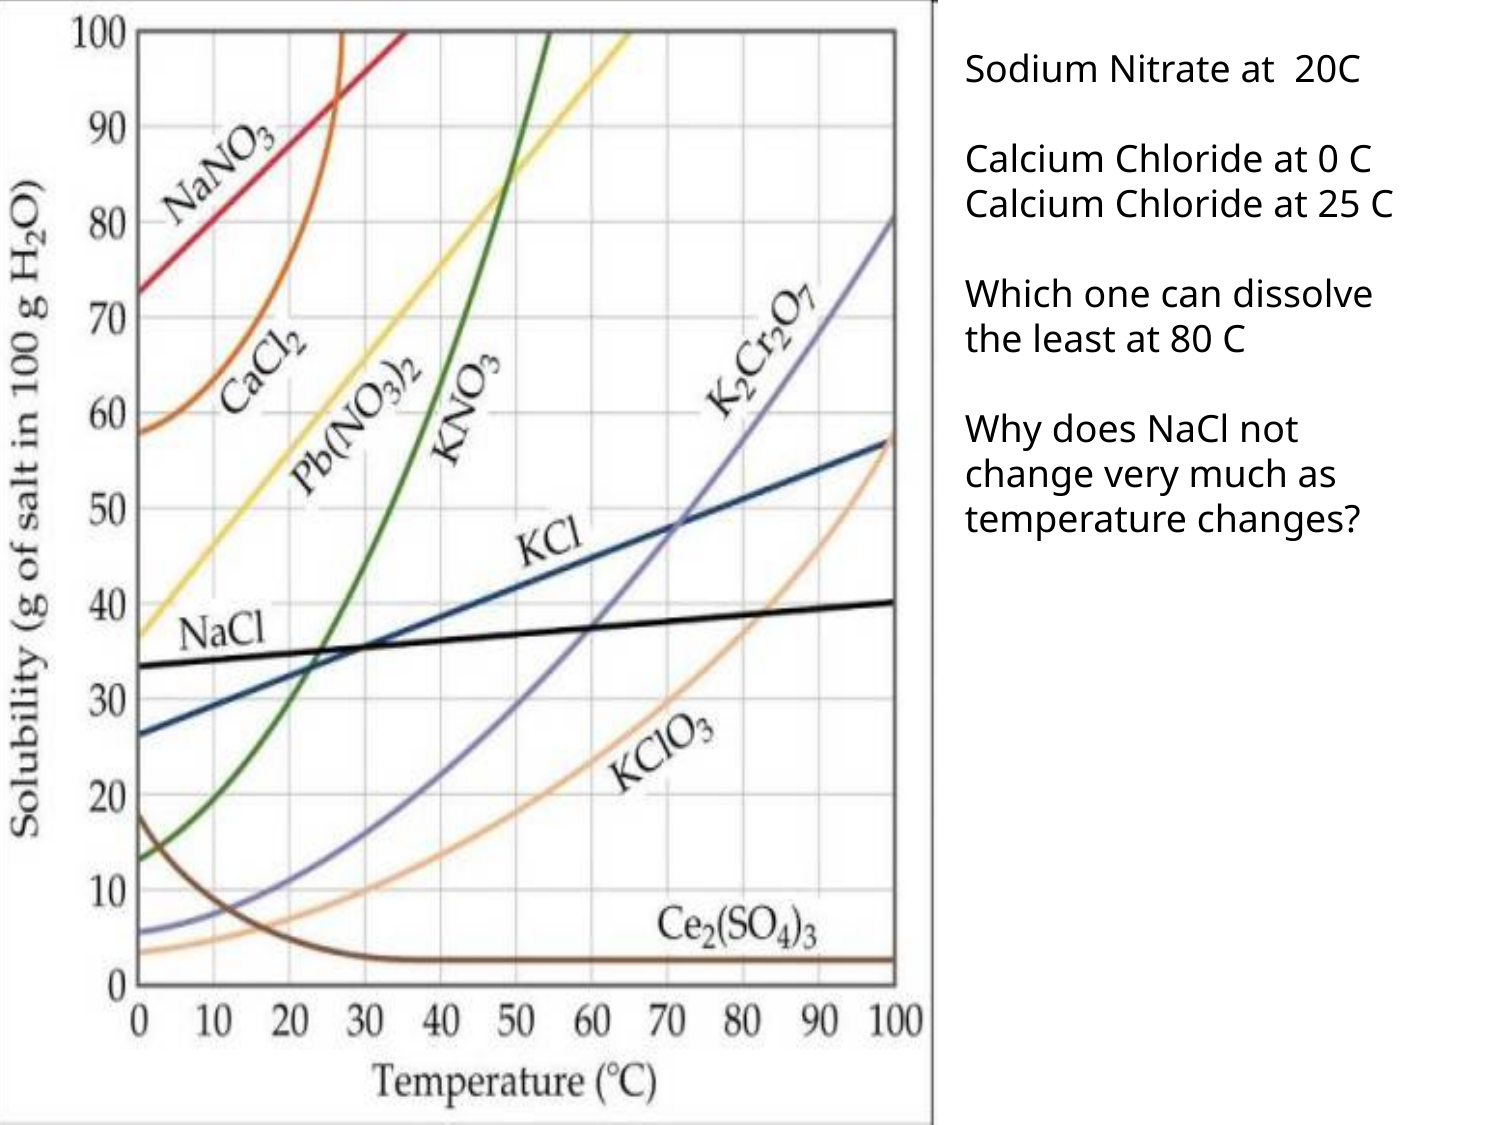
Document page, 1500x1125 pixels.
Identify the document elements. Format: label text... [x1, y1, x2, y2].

text_box Sodium Nitrate at 20C Calcium Chloride at 0 C Calcium Chloride at 25 C Which one can dissolve the least at 80 C Why does NaCl not change very much as temperature changes? [950, 37, 1450, 593]
picture [0, 0, 938, 1125]
